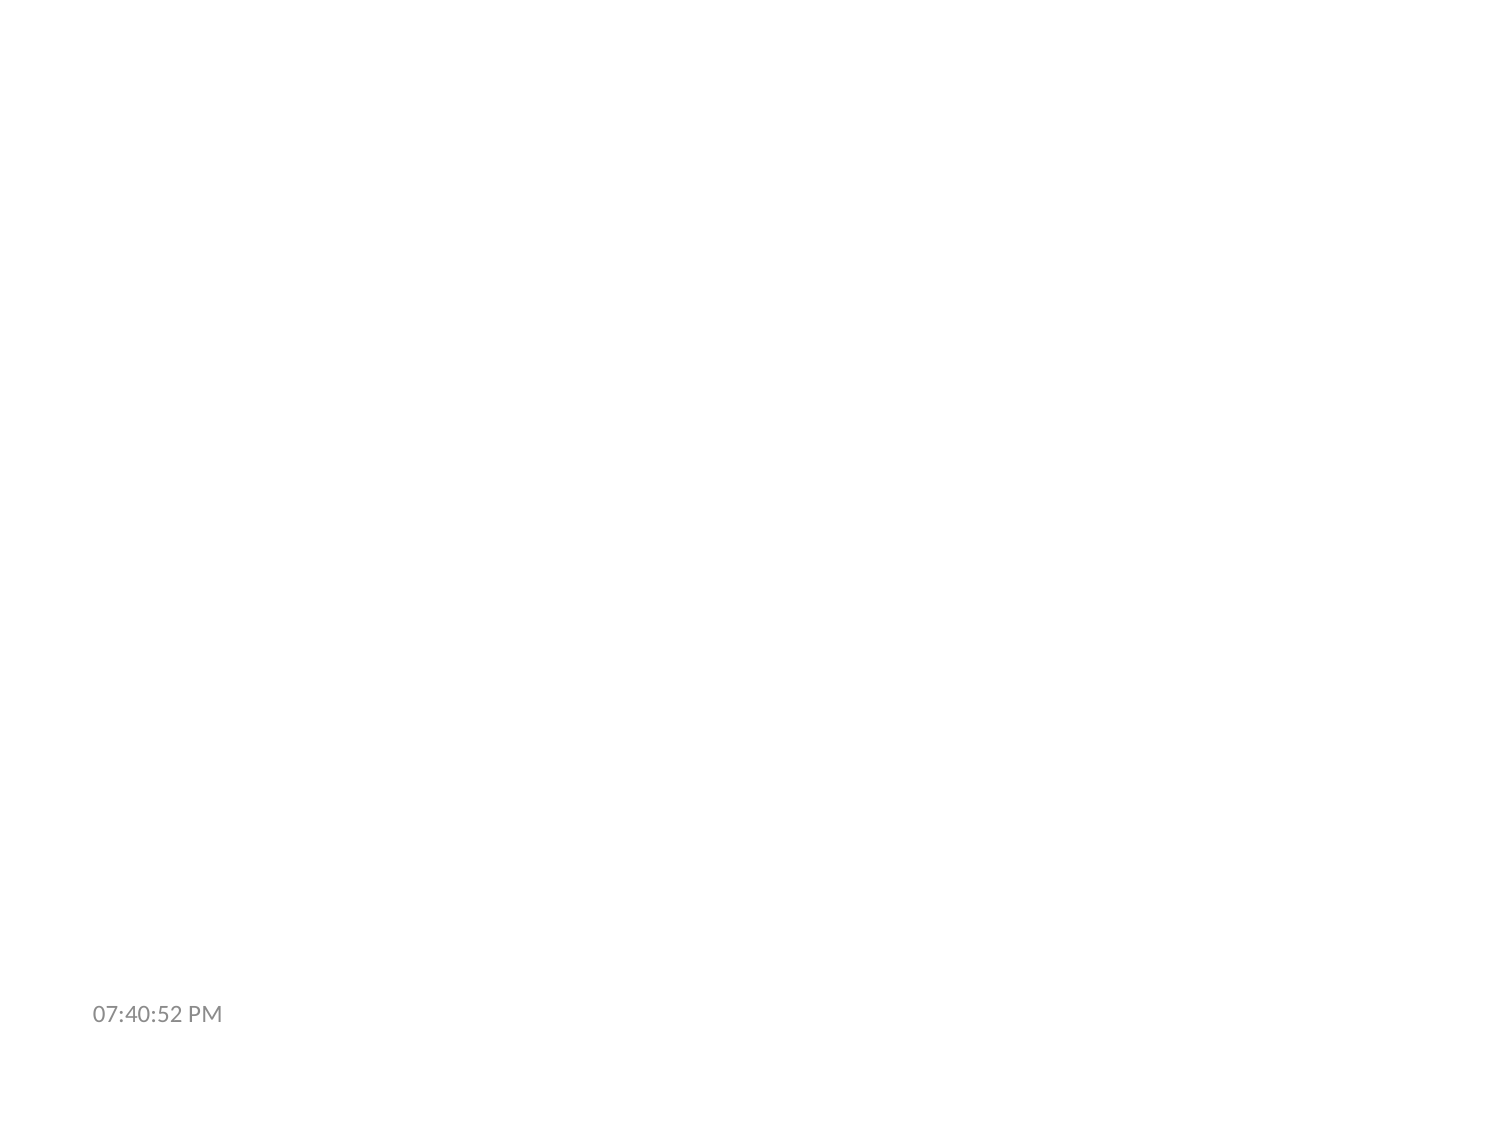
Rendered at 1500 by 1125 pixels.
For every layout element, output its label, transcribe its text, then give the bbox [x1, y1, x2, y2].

text_box 3:35:09 PM [77, 982, 428, 1043]
